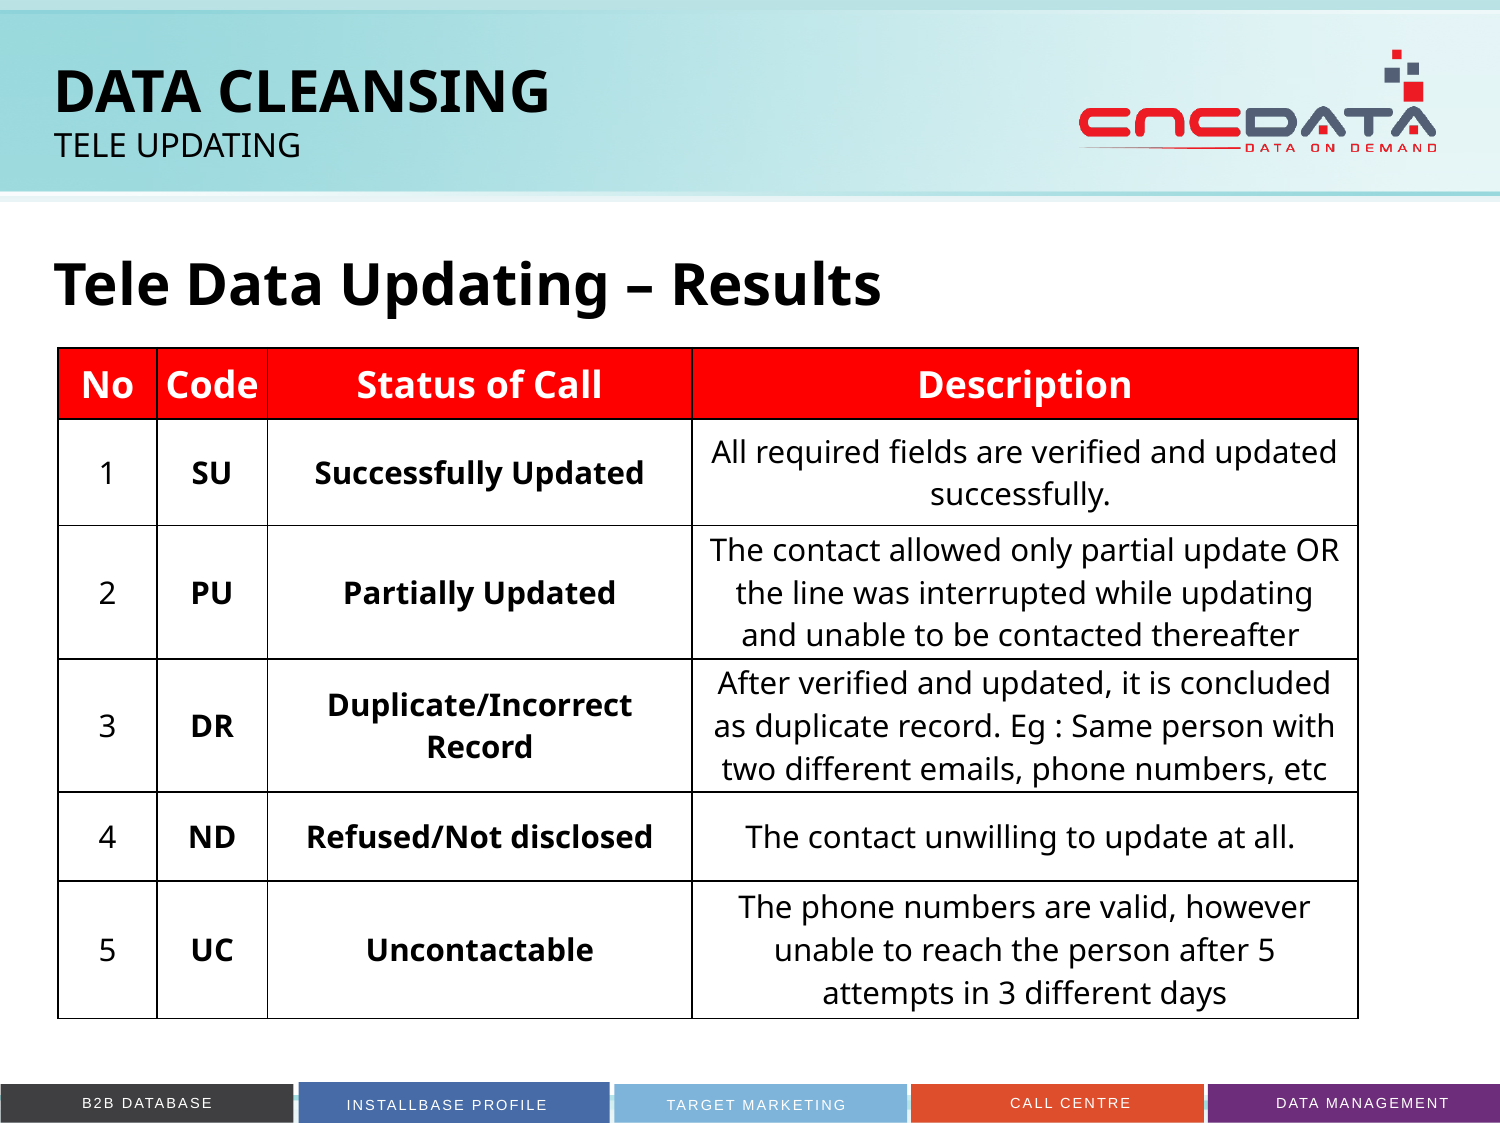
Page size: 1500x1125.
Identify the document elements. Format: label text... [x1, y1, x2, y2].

table_cell ND [158, 793, 267, 880]
table_cell SU [158, 420, 267, 525]
table_cell 4 [59, 793, 156, 880]
table_cell Refused/Not disclosed [268, 793, 691, 880]
table_cell 1 [59, 420, 156, 525]
table_cell The phone numbers are valid, however unable to reach the person after 5 attempts in 3 different days [693, 882, 1357, 1018]
table_header Description [693, 349, 1357, 418]
table_cell 2 [59, 526, 156, 658]
table_cell Duplicate/Incorrect Record [268, 660, 691, 791]
table_cell The contact unwilling to update at all. [693, 793, 1357, 880]
table_cell DR [158, 660, 267, 791]
table_cell PU [158, 526, 267, 658]
picture [610, 1095, 614, 1123]
table_header No [59, 349, 156, 418]
text_box Tele Data Updating – Results [39, 251, 1377, 314]
table_cell 5 [59, 882, 156, 1018]
table_cell All required fields are verified and updated successfully. [693, 420, 1357, 525]
table_cell After verified and updated, it is concluded as duplicate record. Eg : Same person with two different emails, phone numbers, etc [693, 660, 1357, 791]
table_cell Uncontactable [268, 882, 691, 1018]
table_cell UC [158, 882, 267, 1018]
table_header Status of Call [268, 349, 691, 418]
picture [0, 0, 1500, 202]
table_header Code [158, 349, 267, 418]
table_cell Partially Updated [268, 526, 691, 658]
title DATA CLEANSING TELE UPDATING [38, 26, 1161, 192]
picture [294, 1095, 298, 1123]
table_cell Successfully Updated [268, 420, 691, 525]
table_cell 3 [59, 660, 156, 791]
table_cell The contact allowed only partial update OR the line was interrupted while updating and unable to be contacted thereafter [693, 526, 1357, 658]
